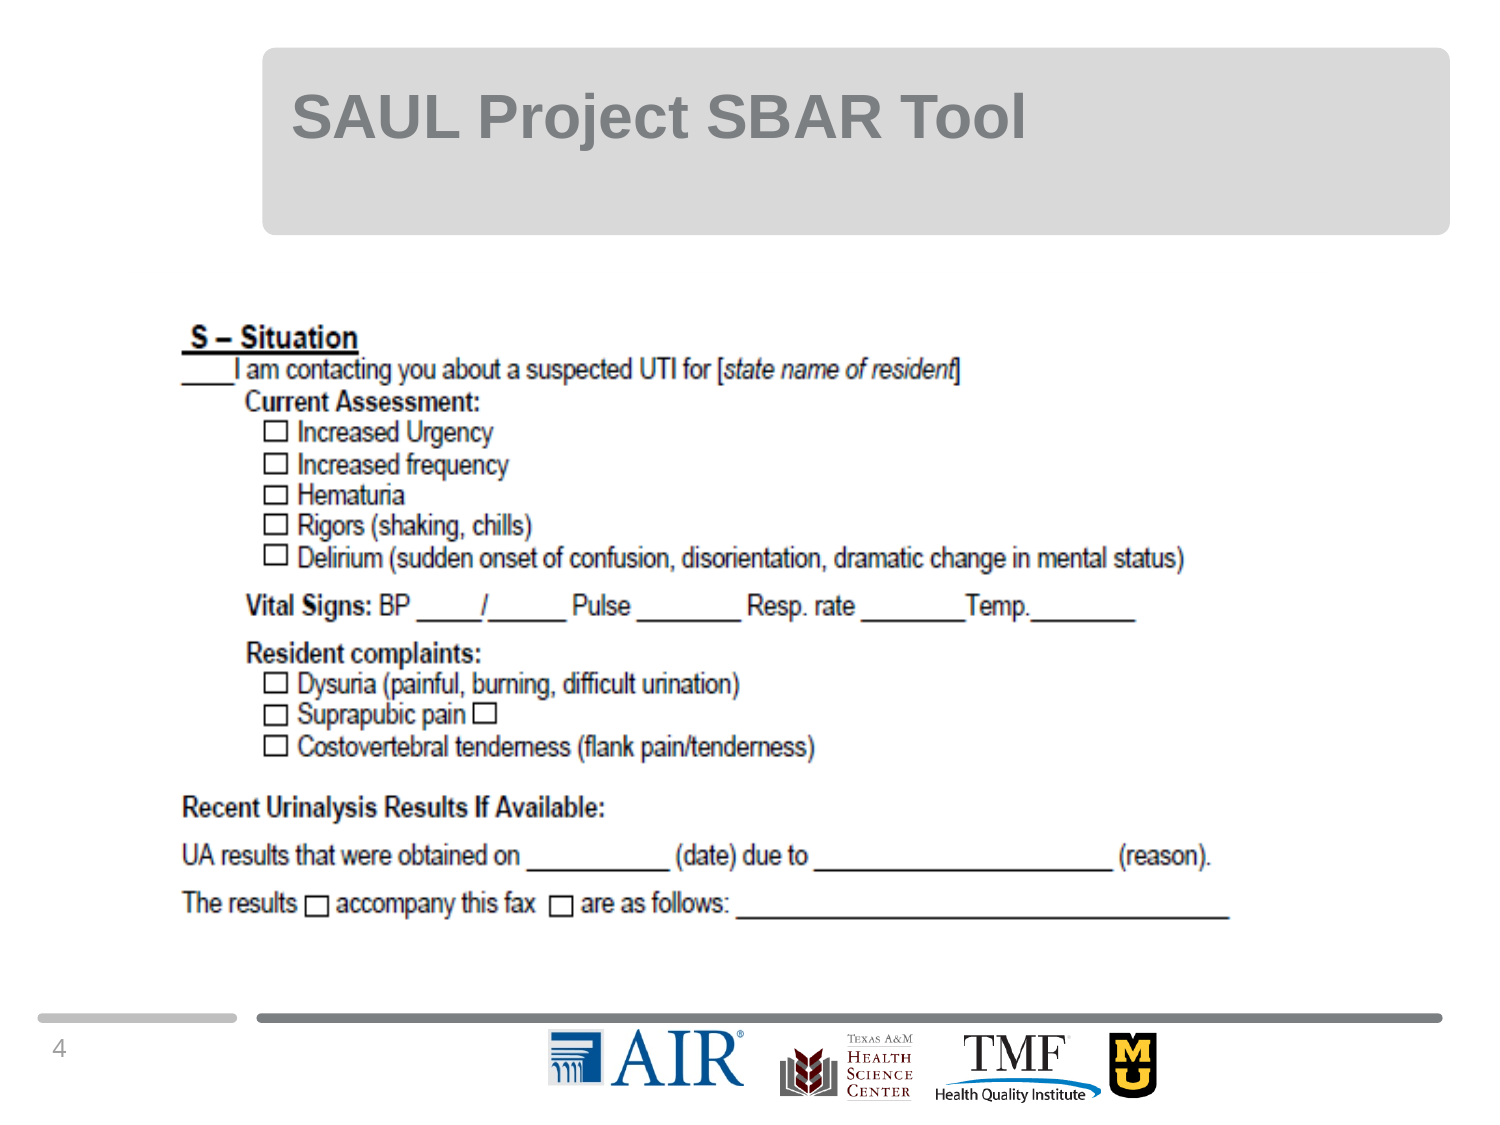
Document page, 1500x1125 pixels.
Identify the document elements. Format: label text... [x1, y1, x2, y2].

title SAUL Project SBAR Tool [276, 71, 1446, 234]
picture [128, 271, 1331, 949]
picture [936, 1034, 1101, 1103]
picture [548, 1029, 744, 1086]
picture [1106, 1029, 1159, 1101]
picture [777, 1031, 915, 1103]
